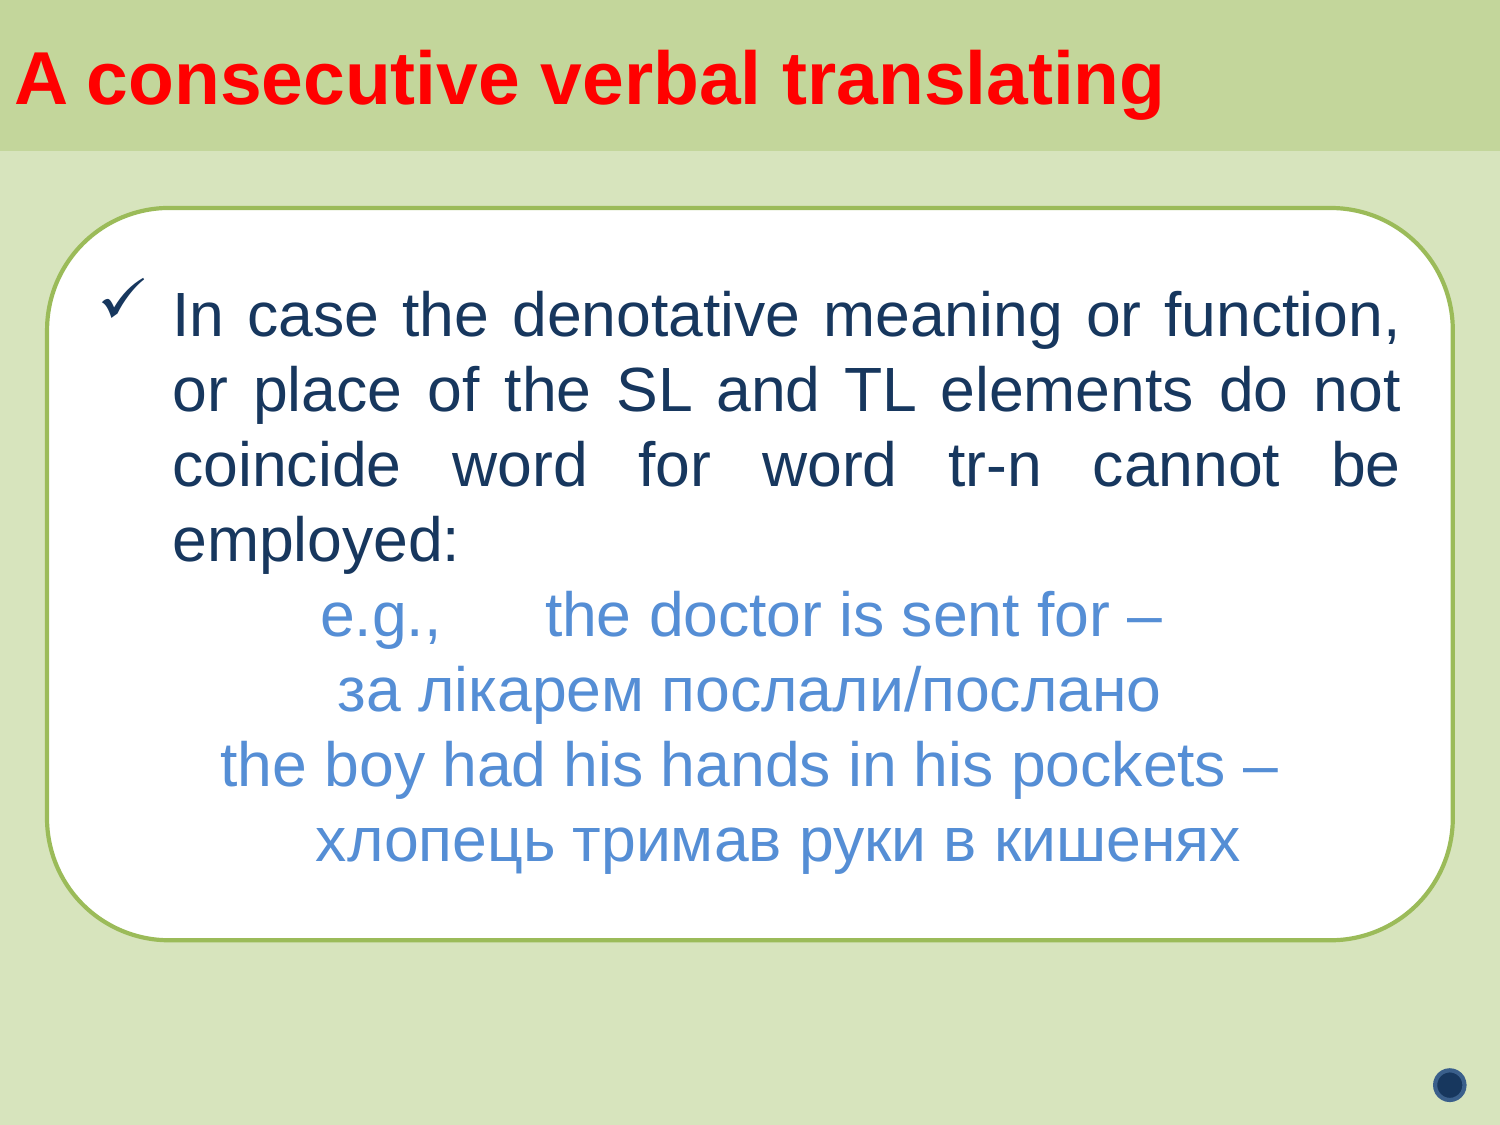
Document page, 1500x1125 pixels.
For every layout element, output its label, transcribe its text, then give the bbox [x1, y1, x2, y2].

text_box [1433, 1068, 1467, 1103]
text_box In case the denotative meaning or function, or place of the SL and TL elements do not coincide word for word tr-n cannot be employed: e.g., the doctor is sent for – за лікарем послали/послано the boy had his hands in his pockets – хлопець тримав руки в кишенях [44, 205, 1455, 943]
text_box A consecutive verbal translating [0, 0, 1500, 151]
